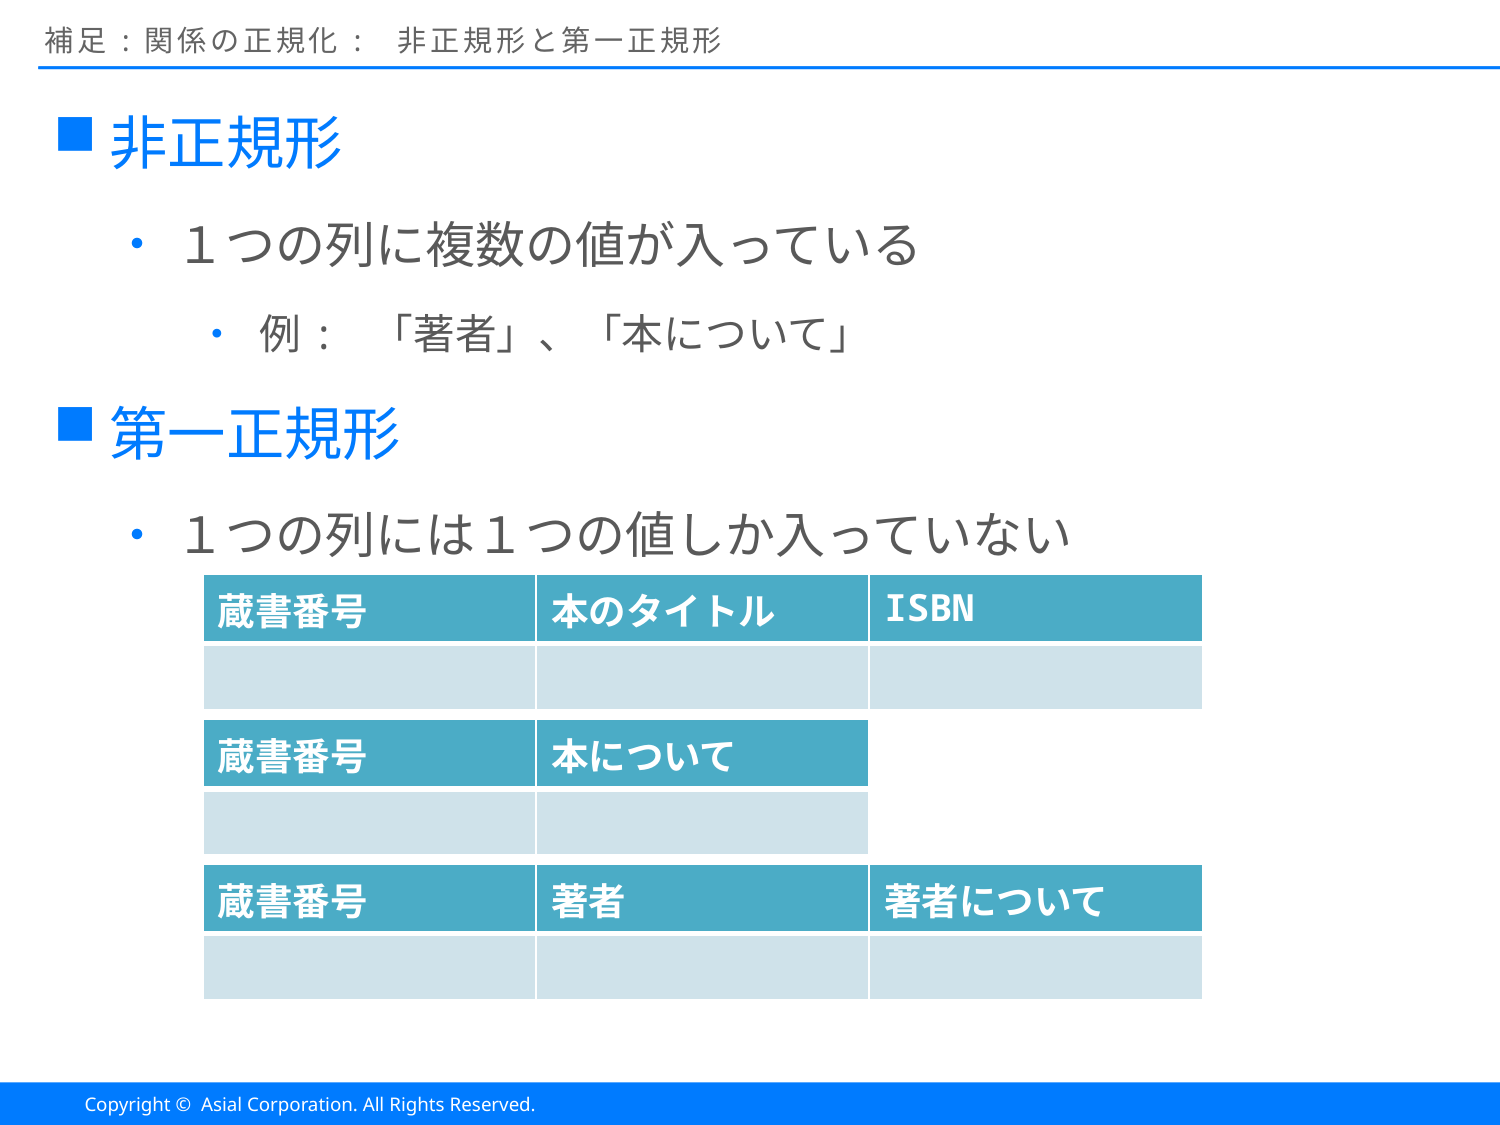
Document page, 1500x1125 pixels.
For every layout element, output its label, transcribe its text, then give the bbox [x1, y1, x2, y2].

table_cell [204, 646, 535, 709]
title 補足:関係の正規化: 非正規形と第一正規形 [29, 7, 1223, 72]
table_cell [870, 936, 1202, 999]
table_header 蔵書番号 [204, 720, 535, 786]
table_cell [204, 936, 535, 999]
table_cell [537, 646, 868, 709]
table_header 著者について [870, 865, 1202, 931]
list 非正規形 １つの列に複数の値が入っている 例: 「著者」、「本について」 第一正規形 １つの列には１つの値しか入っていない [38, 84, 1459, 988]
table_cell [537, 936, 868, 999]
table_cell [870, 646, 1202, 709]
table_header ISBN [870, 575, 1202, 641]
table_header 蔵書番号 [204, 575, 535, 641]
table_header 本について [537, 720, 868, 786]
table_header 本のタイトル [537, 575, 868, 641]
table_header 著者 [537, 865, 868, 931]
table_cell [537, 792, 868, 854]
table_cell [204, 792, 535, 854]
table_header 蔵書番号 [204, 865, 535, 931]
